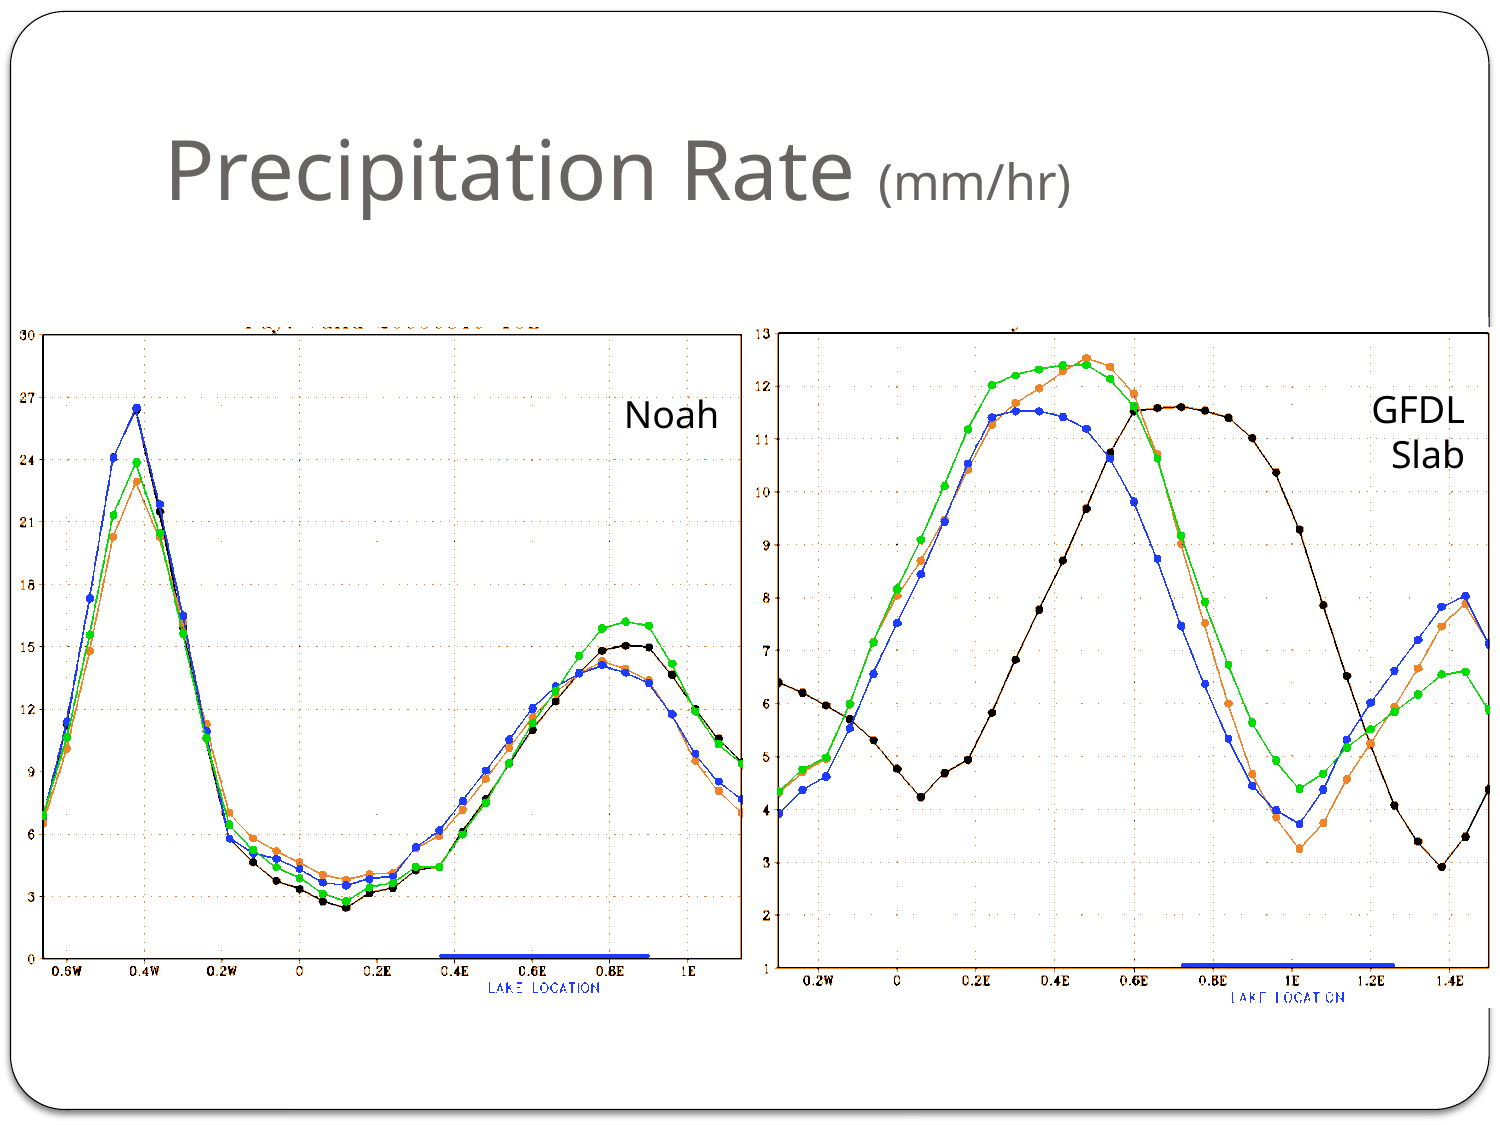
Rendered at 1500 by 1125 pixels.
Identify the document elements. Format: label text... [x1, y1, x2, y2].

picture [749, 326, 1496, 1009]
title Precipitation Rate (mm/hr) [150, 45, 1425, 233]
picture [12, 326, 747, 1000]
